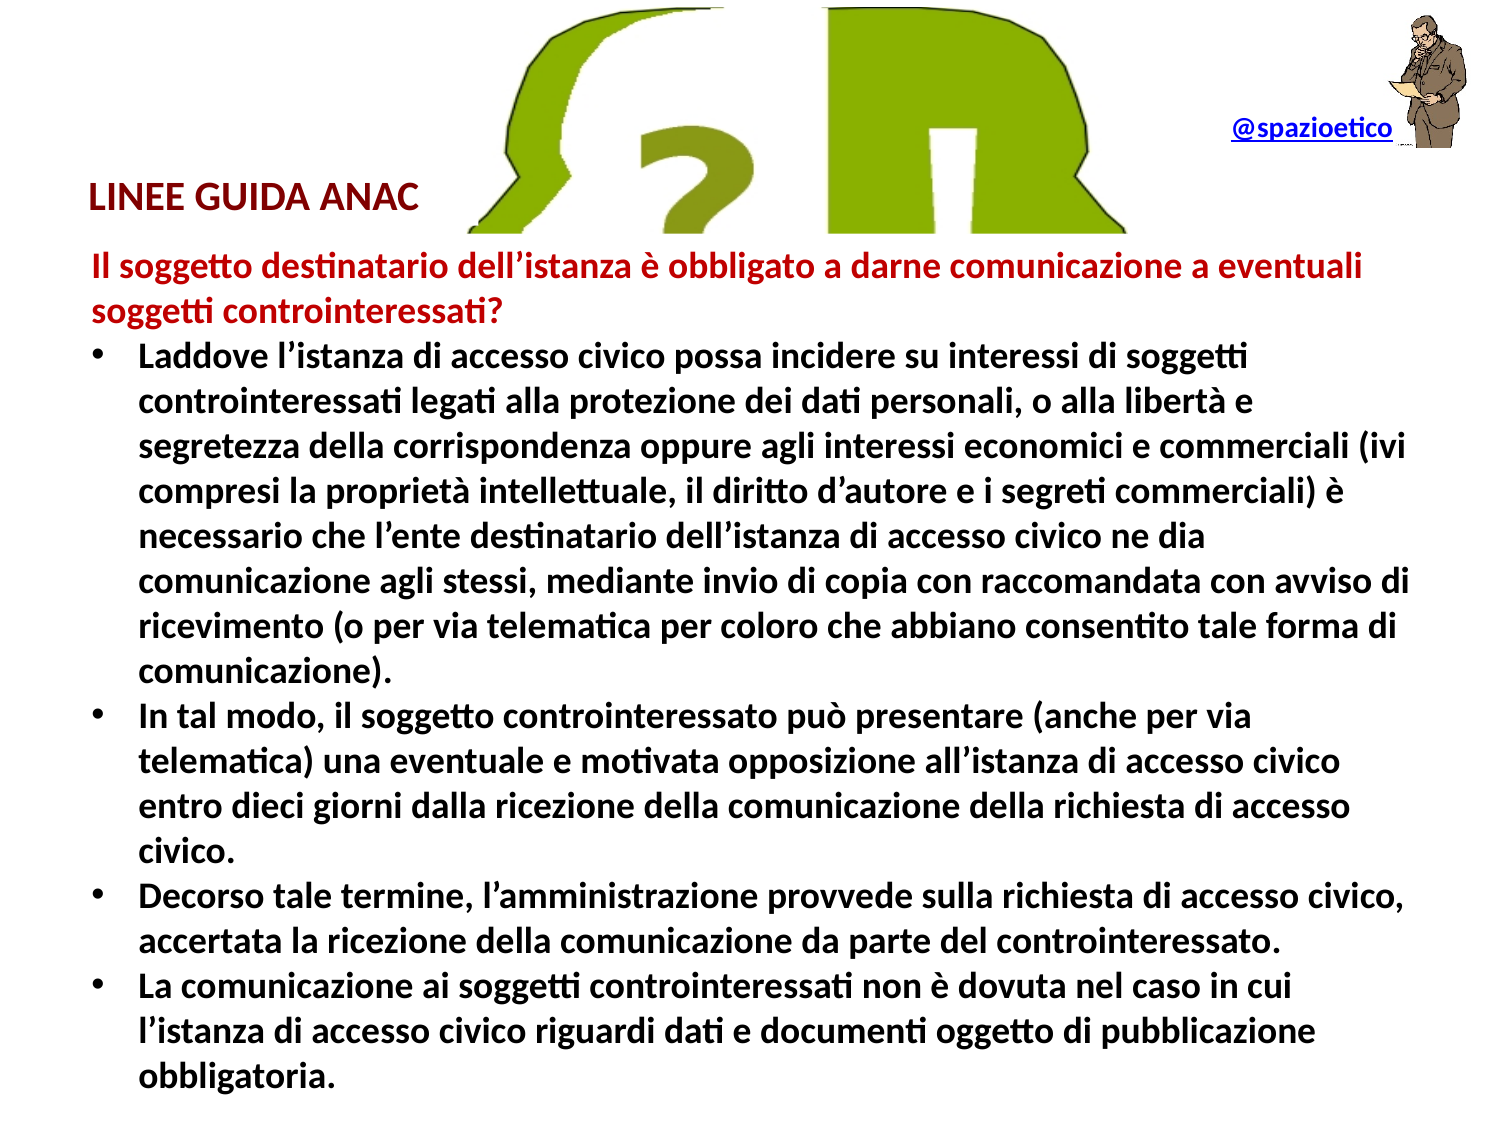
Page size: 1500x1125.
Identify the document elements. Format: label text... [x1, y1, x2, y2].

text_box LINEE GUIDA ANAC [29, 160, 461, 226]
text_box Il soggetto destinatario dell’istanza è obbligato a darne comunicazione a eventuali soggetti controinteressati? Laddove l’istanza di accesso civico possa incidere su interessi di soggetti controinteressati legati alla protezione dei dati personali, o alla libertà e segretezza della corrispondenza oppure agli interessi economici e commerciali (ivi compresi la proprietà intellettuale, il diritto d’autore e i segreti commerciali) è necessario che l’ente destinatario dell’istanza di accesso civico ne dia comunicazione agli stessi, mediante invio di copia con raccomandata con avviso di ricevimento (o per via telematica per coloro che abbiano consentito tale forma di comunicazione). In tal modo, il soggetto controinteressato può presentare (anche per via telematica) una eventuale e motivata opposizione all’istanza di accesso civico entro dieci giorni dalla ricezione della comunicazione della richiesta di accesso civico. Decorso tale termine, l’amministrazione provvede sulla richiesta di accesso civico, accertata la ricezione della comunicazione da parte del controinteressato. La comunicazione ai soggetti controinteressati non è dovuta nel caso in cui l’istanza di accesso civico riguardi dati e documenti oggetto di pubblicazione obbligatoria. [76, 233, 1436, 1104]
picture [466, 6, 1129, 464]
picture [1372, 7, 1488, 148]
